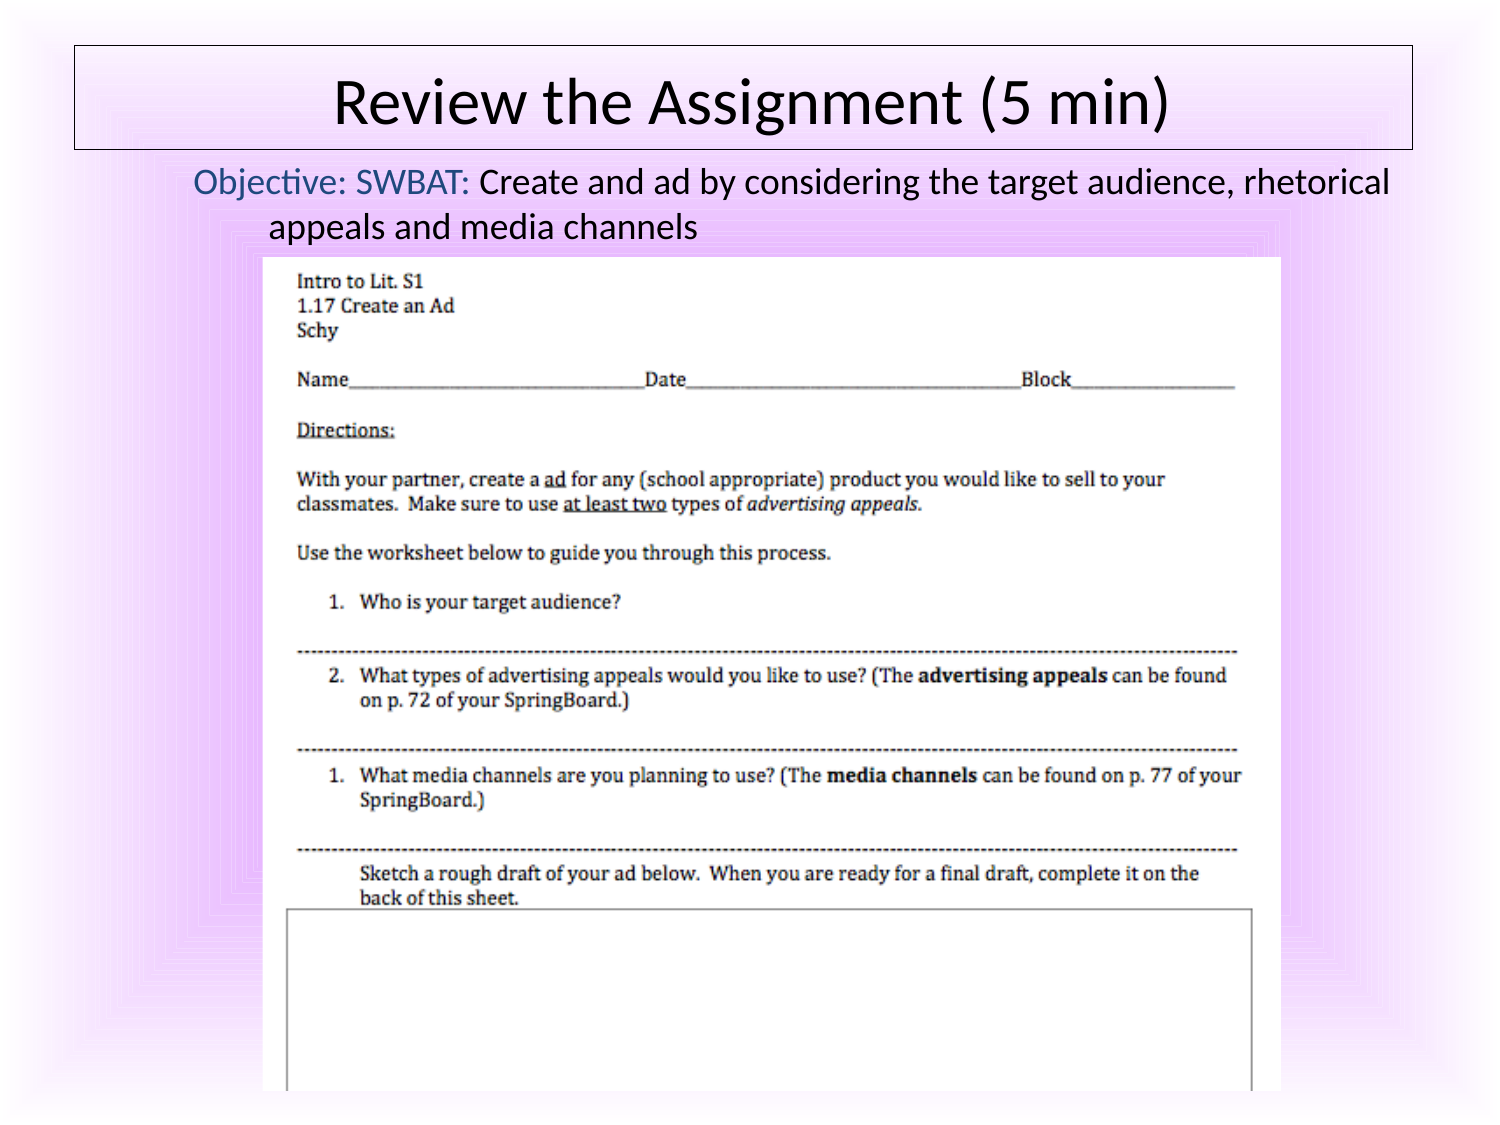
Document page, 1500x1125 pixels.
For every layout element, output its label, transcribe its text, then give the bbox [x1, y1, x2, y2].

text_box Review the Assignment (5 min) [74, 45, 1413, 150]
text_box Objective: SWBAT: Create and ad by considering the target audience, rhetorical appeals and media channels [75, 149, 1417, 300]
picture [262, 257, 1282, 1092]
